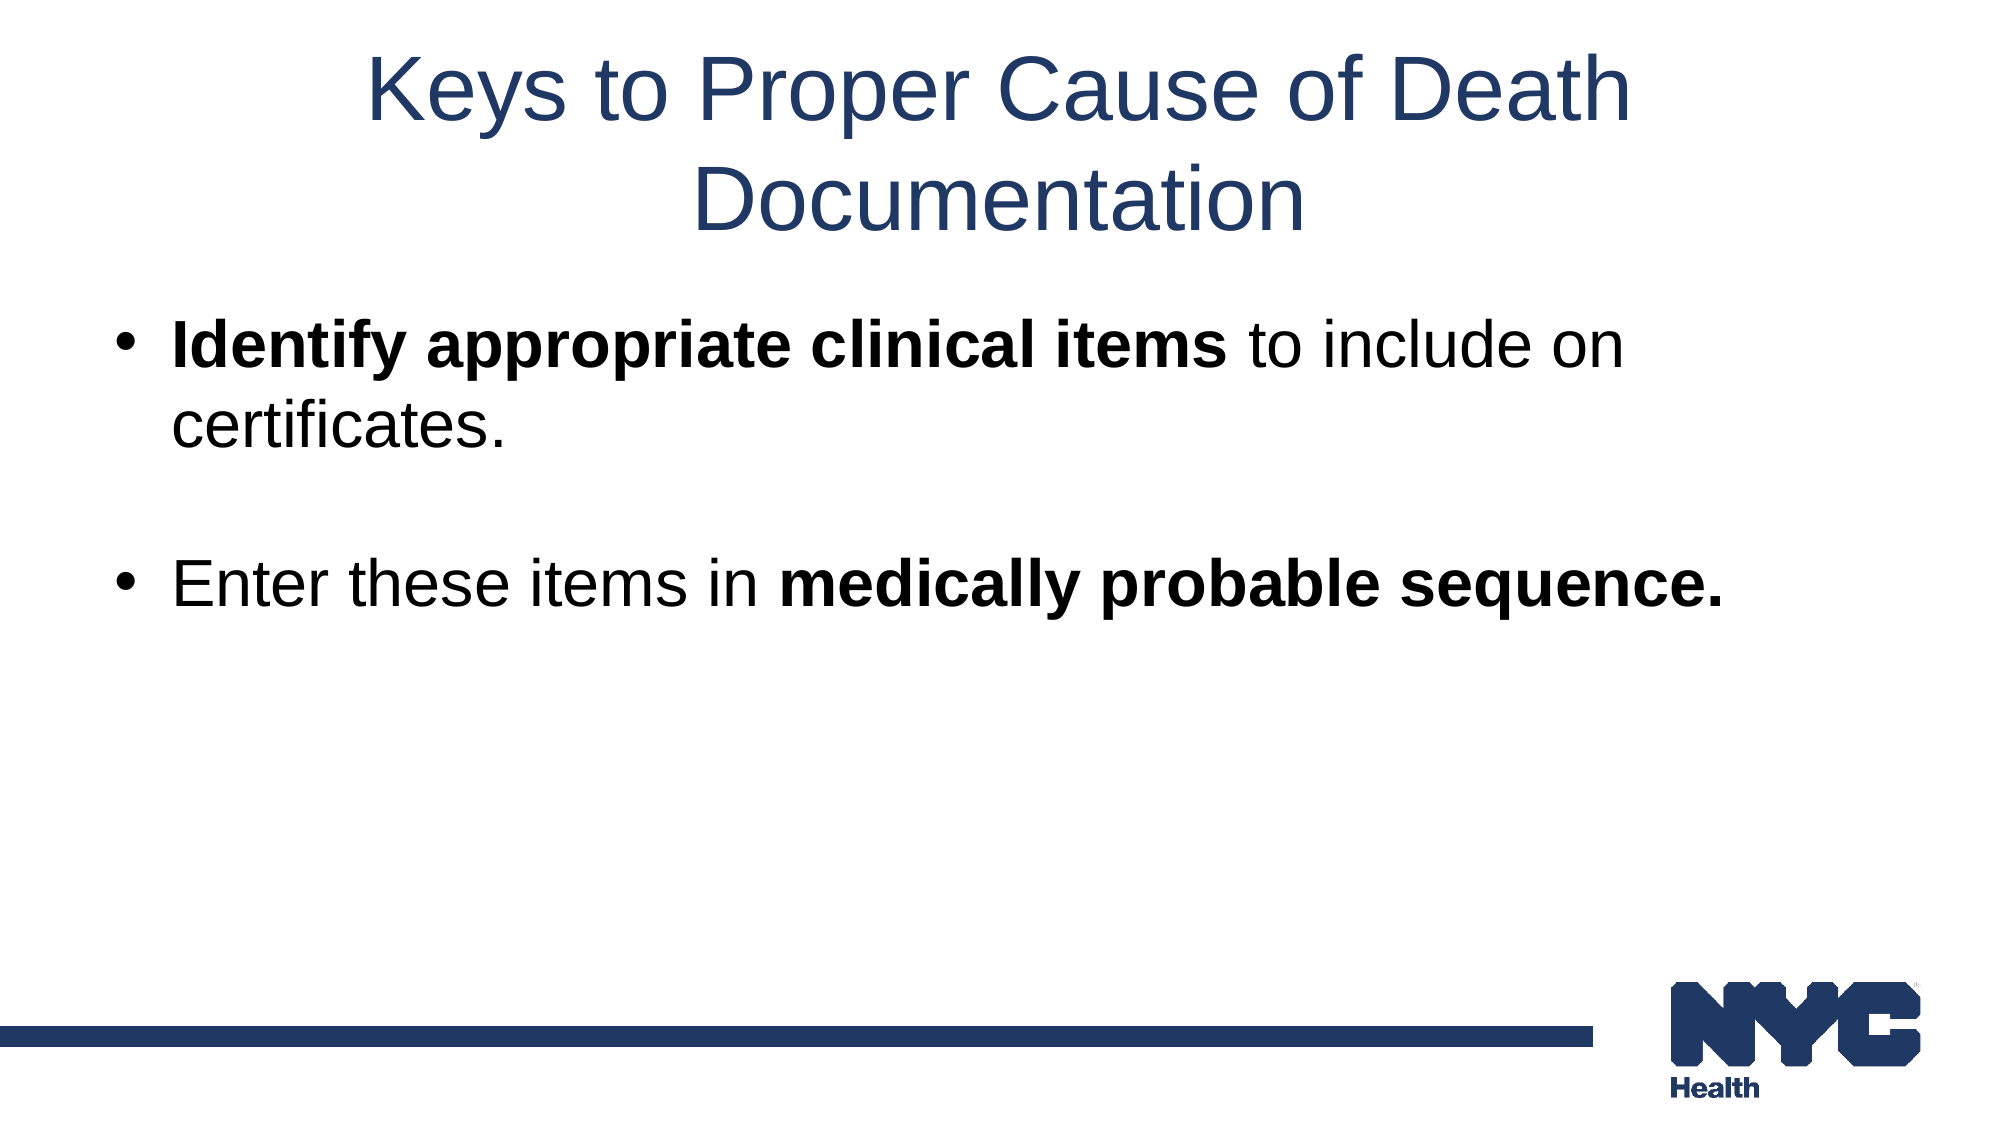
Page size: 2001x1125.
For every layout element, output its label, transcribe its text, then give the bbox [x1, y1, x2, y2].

title Keys to Proper Cause of Death Documentation [99, 45, 1900, 233]
list Identify appropriate clinical items to include on certificates. Enter these items in medically probable sequence. [99, 293, 1900, 1005]
picture [1671, 982, 1921, 1098]
